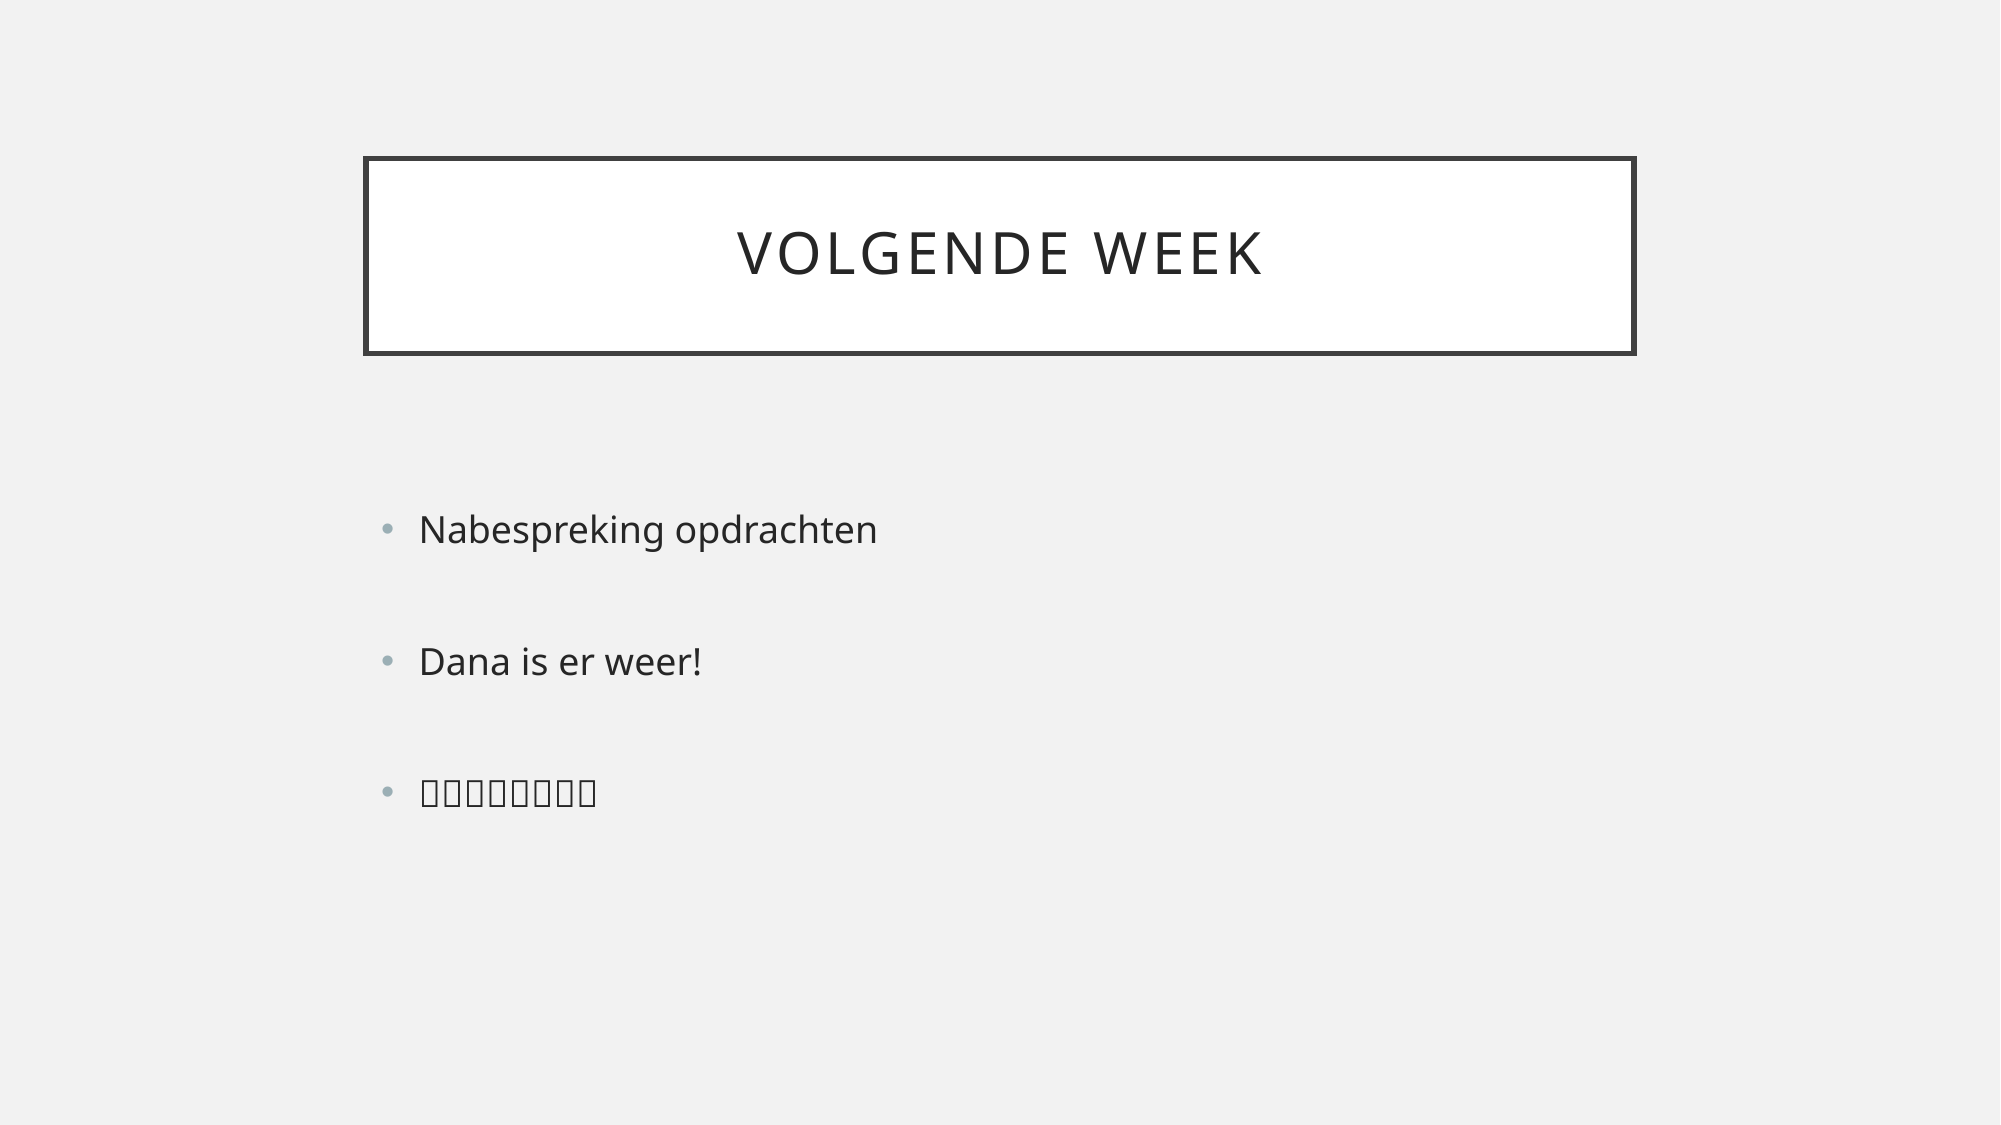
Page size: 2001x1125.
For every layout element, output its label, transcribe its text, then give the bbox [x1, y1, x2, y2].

title Volgende week [363, 156, 1637, 356]
list Nabespreking opdrachten Dana is er weer!  [366, 432, 1634, 942]
